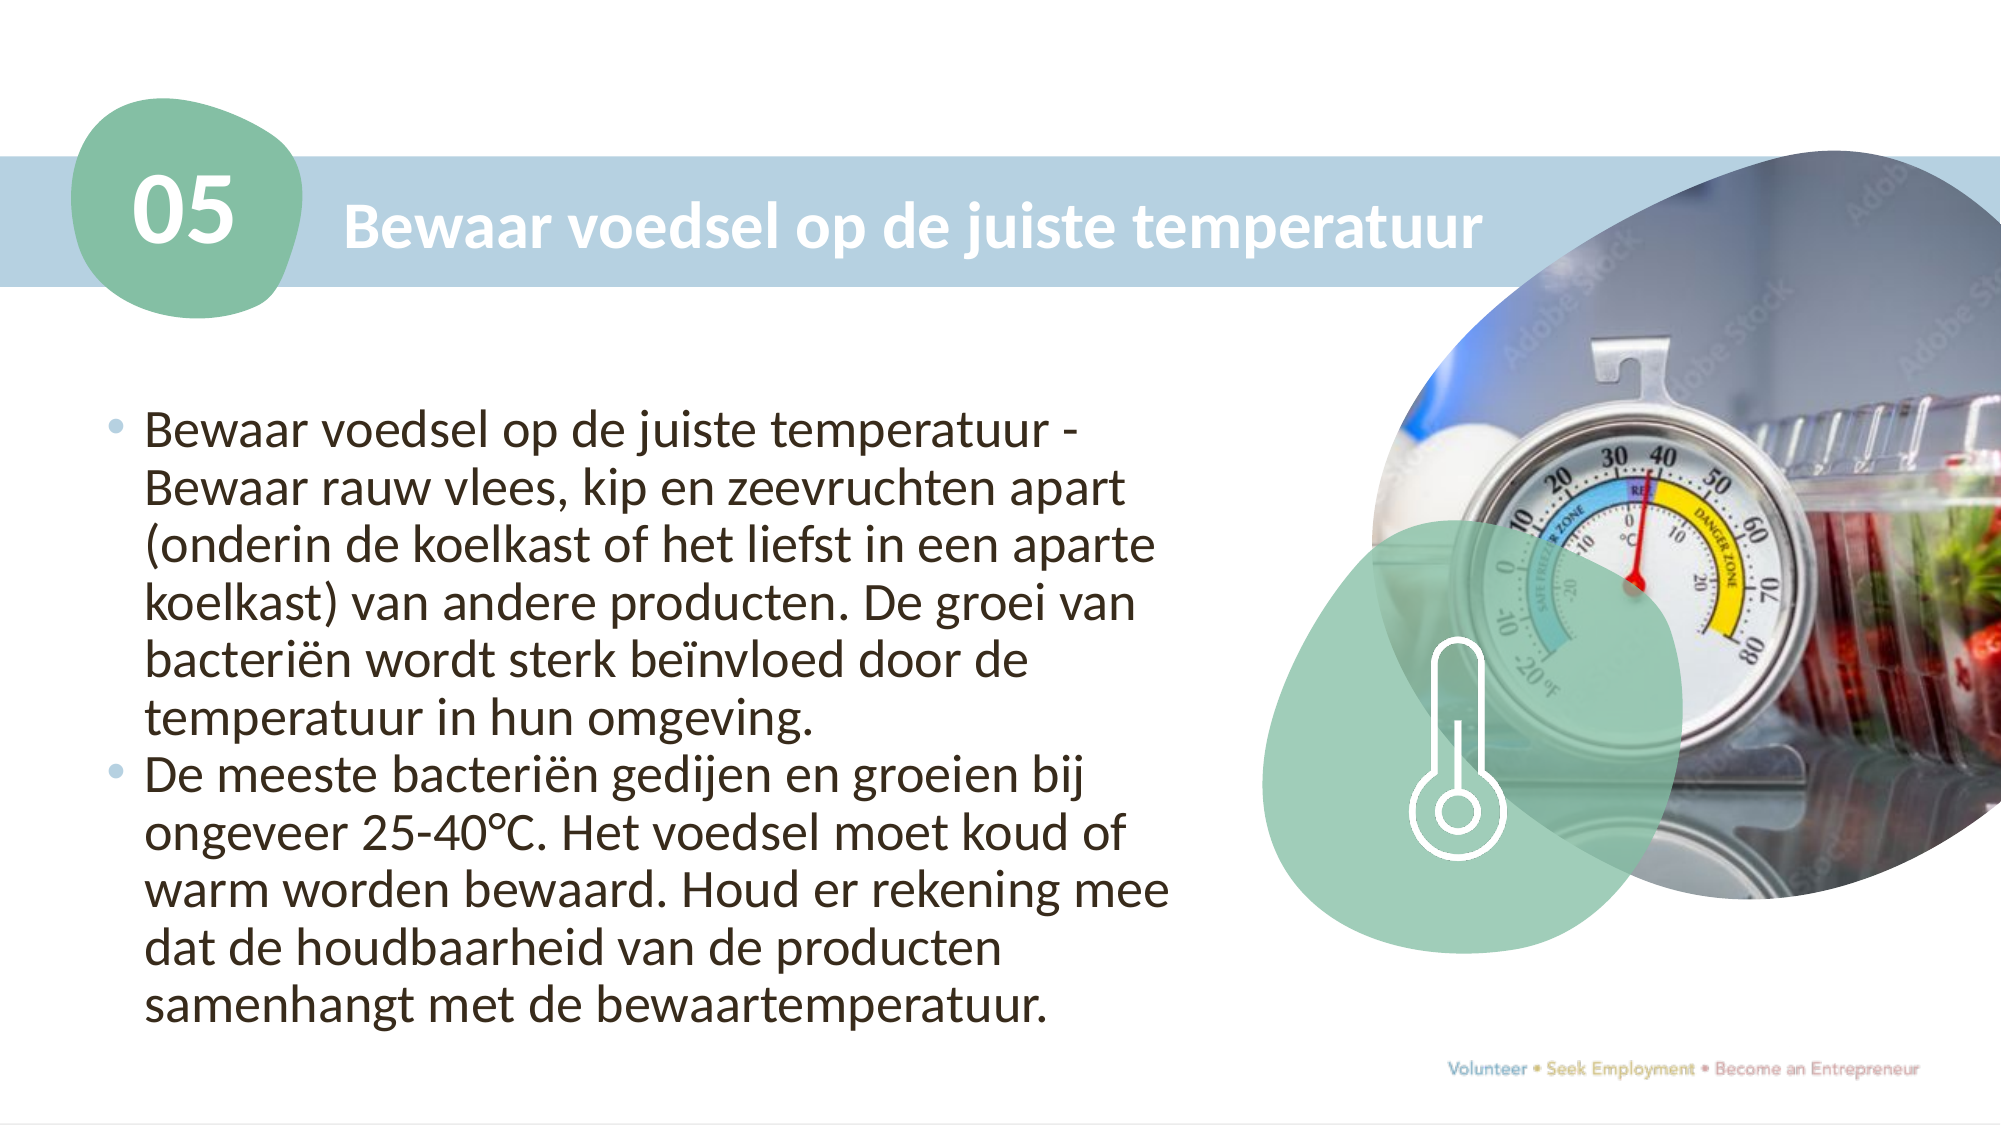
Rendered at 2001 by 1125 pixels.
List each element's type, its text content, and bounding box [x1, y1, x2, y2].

text_box [82, 98, 285, 145]
text_box [278, 155, 1785, 288]
picture [1332, 622, 1583, 874]
text_box Bewaar voedsel op de juiste temperatuur - Bewaar rauw vlees, kip en zeevruchten apart (onderin de koelkast of het liefst in een aparte koelkast) van andere producten. De groei van bacteriën wordt sterk beïnvloed door de temperatuur in hun omgeving. De meeste bacteriën gedijen en groeien bij ongeveer 25-40°C. Het voedsel moet koud of warm worden bewaard. Houd er rekening mee dat de houdbaarheid van de producten samenhangt met de bewaartemperatuur. [91, 393, 1236, 907]
text_box 05 [58, 145, 313, 287]
text_box [0, 155, 106, 288]
text_box [1372, 150, 2000, 900]
text_box Bewaar voedsel op de juiste temperatuur [328, 170, 1734, 278]
text_box [106, 287, 278, 319]
text_box [1262, 520, 1683, 954]
picture [1418, 1046, 1971, 1103]
text_box [1882, 155, 2000, 222]
